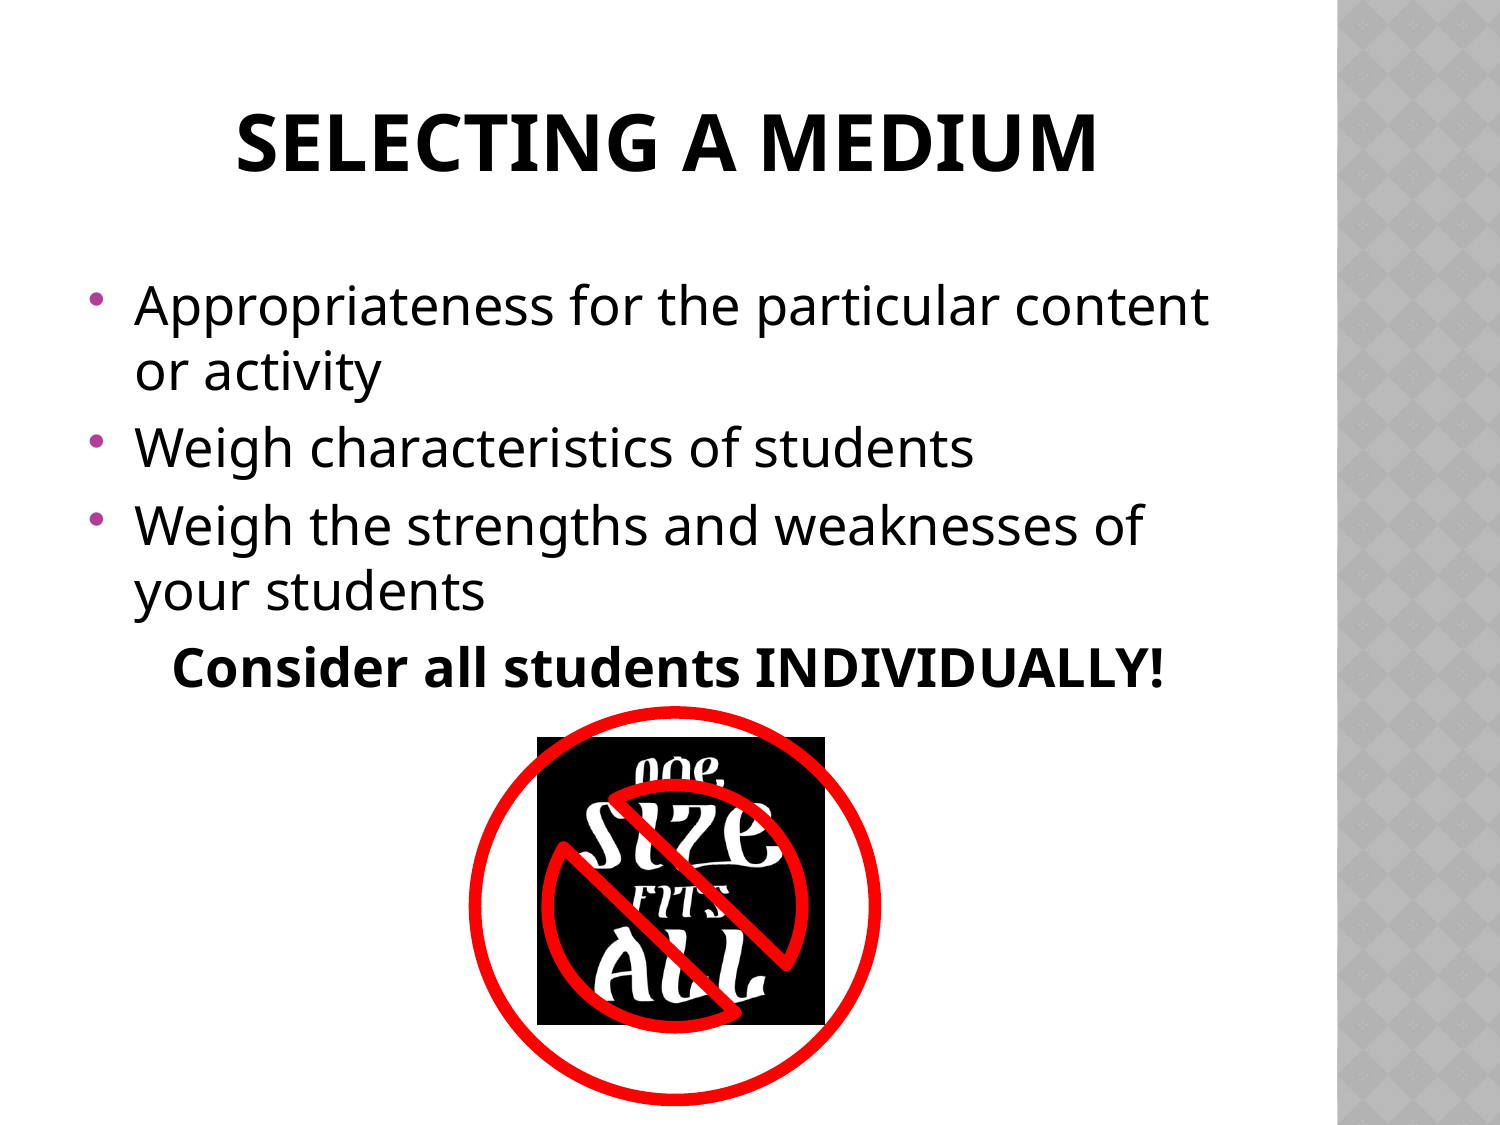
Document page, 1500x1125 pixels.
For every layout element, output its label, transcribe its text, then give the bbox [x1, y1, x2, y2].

picture [537, 736, 826, 1026]
title Selecting a Medium [75, 52, 1263, 188]
list Appropriateness for the particular content or activity Weigh characteristics of students Weigh the strengths and weaknesses of your students Consider all students INDIVIDUALLY! [75, 264, 1263, 1059]
text_box [574, 709, 776, 735]
text_box [471, 767, 879, 1104]
